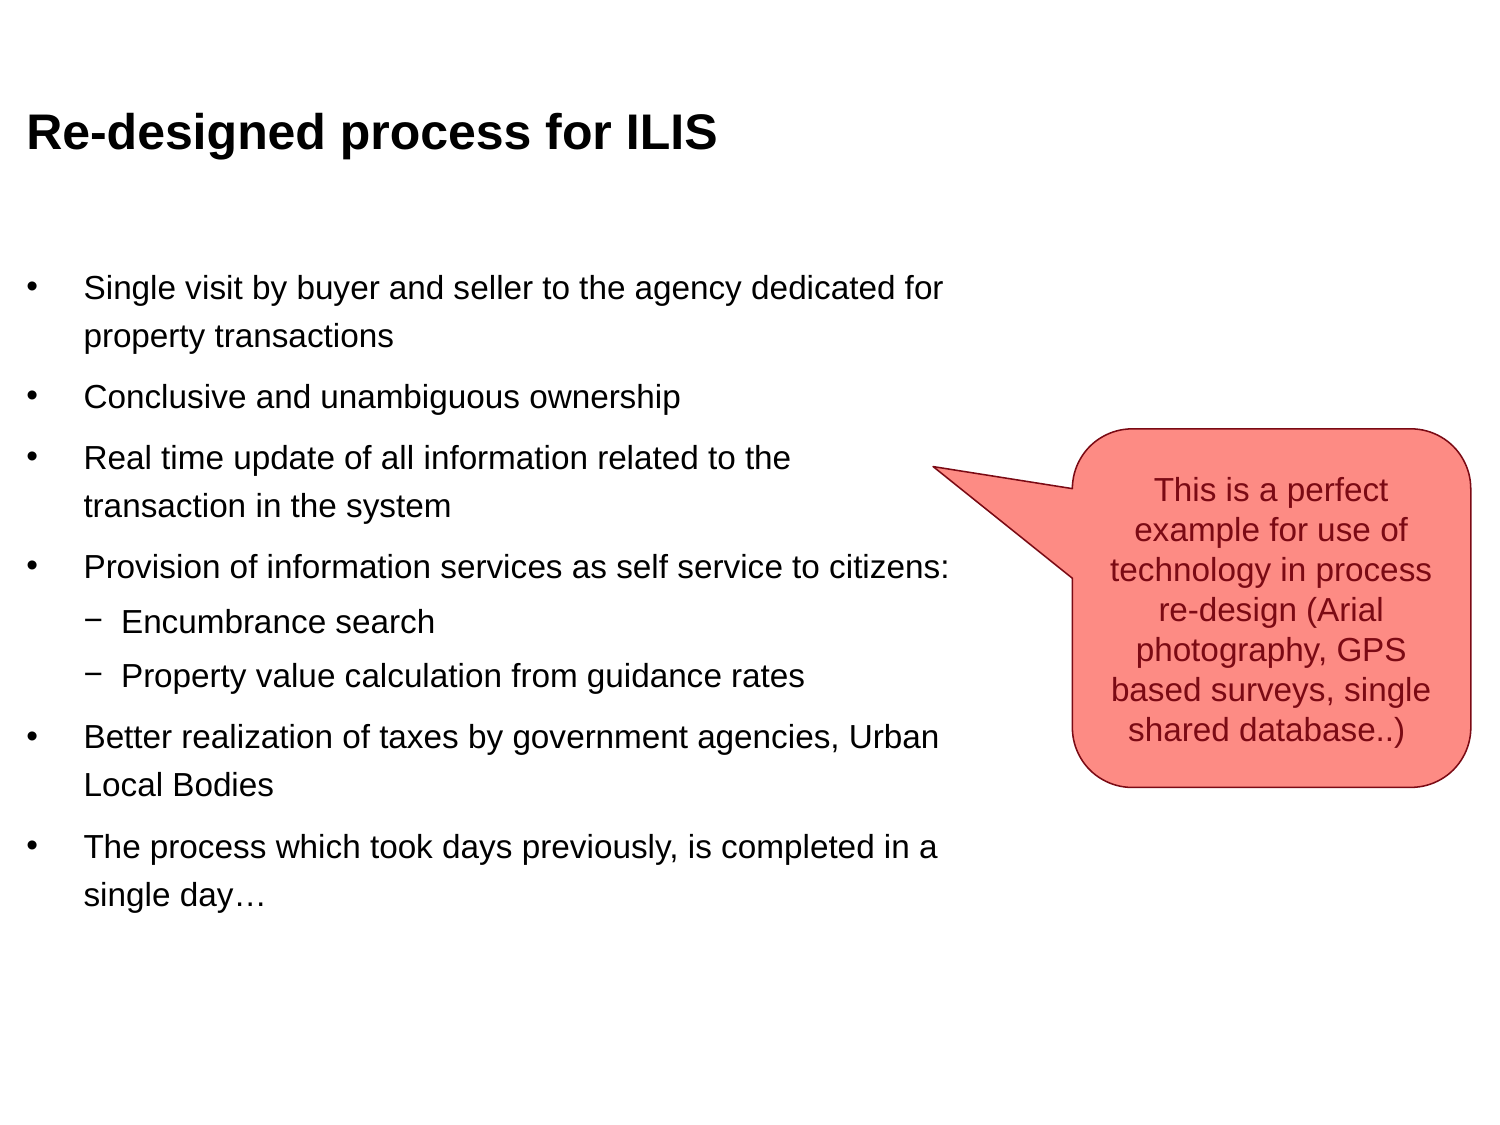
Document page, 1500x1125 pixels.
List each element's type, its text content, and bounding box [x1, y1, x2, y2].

title Re-designed process for ILIS [26, 99, 1472, 224]
list Single visit by buyer and seller to the agency dedicated for property transactions Conclusive and unambiguous ownership Real time update of all information related to the transaction in the system Provision of information services as self service to citizens: Encumbrance search Property value calculation from guidance rates Better realization of taxes by government agencies, Urban Local Bodies The process which took days previously, is completed in a single day… [26, 257, 957, 999]
text_box This is a perfect example for use of technology in process re-design (Arial photography, GPS based surveys, single shared database..) [933, 428, 1471, 788]
